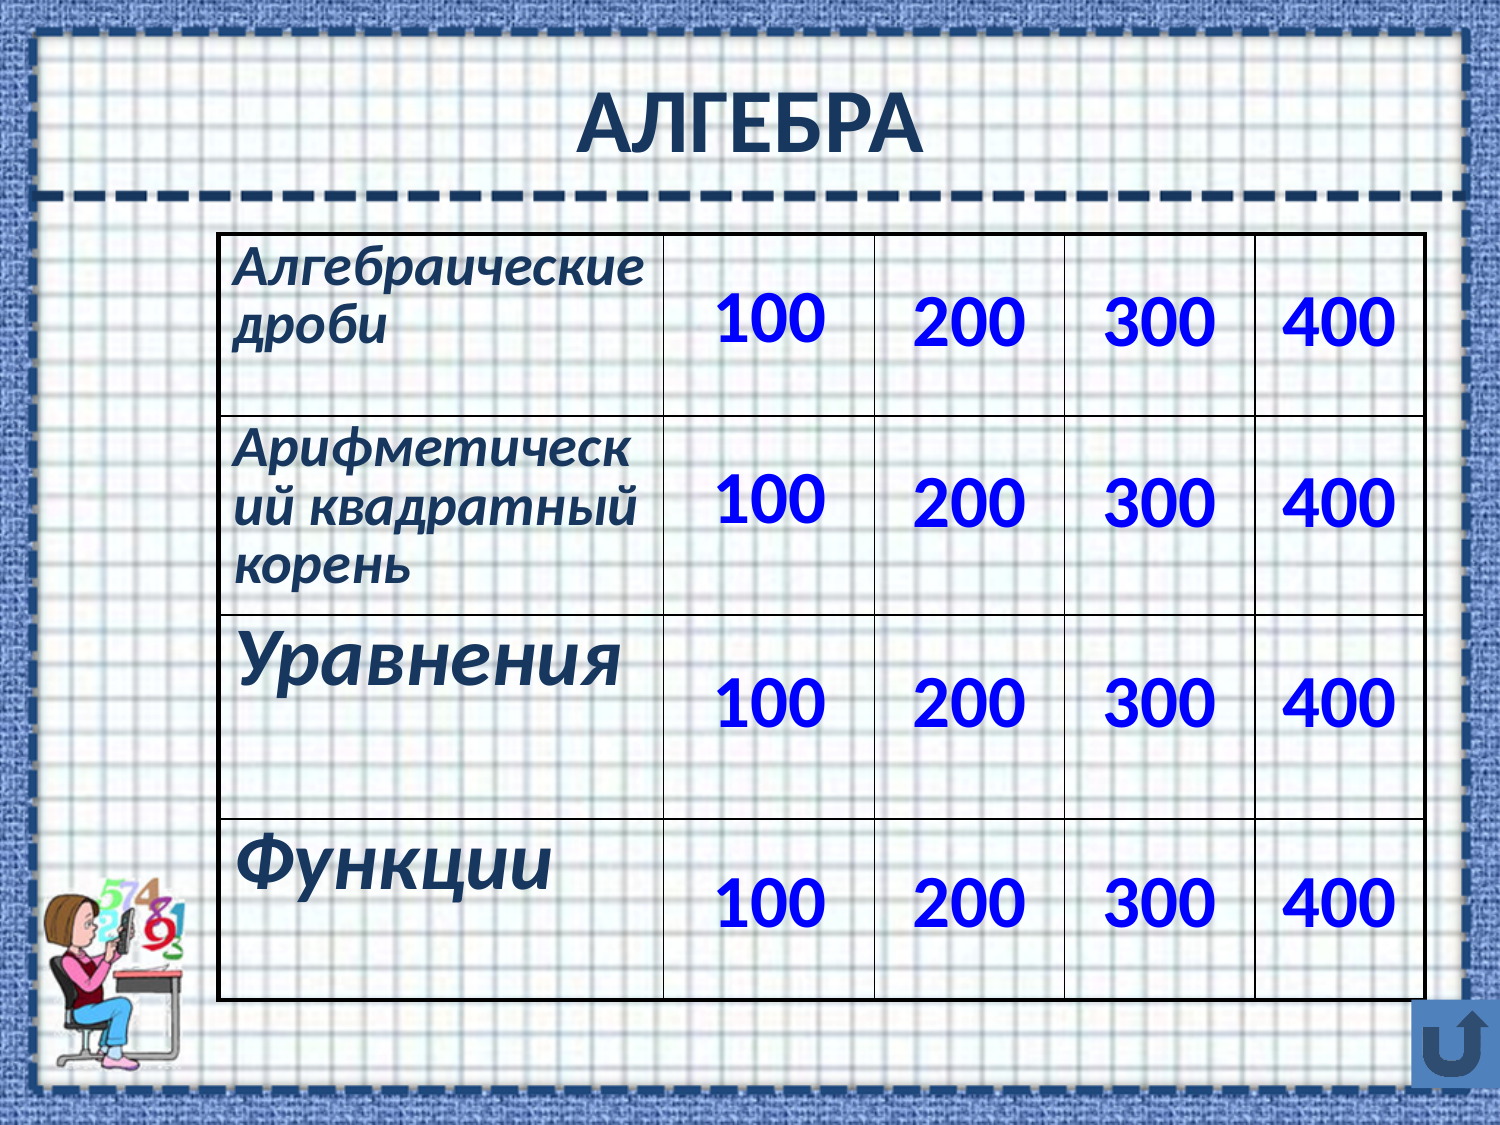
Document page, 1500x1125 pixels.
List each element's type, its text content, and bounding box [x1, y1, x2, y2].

table_cell 300 [1065, 820, 1254, 998]
table_header Алгебраические дроби [221, 236, 663, 415]
table_cell Арифметический квадратный корень [221, 417, 663, 614]
table_header 200 [875, 236, 1064, 415]
table_cell 100 [664, 417, 874, 614]
table_cell 400 [1256, 417, 1423, 614]
table_cell 200 [875, 417, 1064, 614]
table_header 400 [1256, 236, 1423, 415]
table_header 100 [664, 236, 874, 415]
table_cell 200 [875, 616, 1064, 818]
table_cell 300 [1065, 417, 1254, 614]
table_cell 400 [1256, 616, 1423, 818]
table_cell 300 [1065, 616, 1254, 818]
table_cell 100 [664, 616, 874, 818]
table_cell Уравнения [221, 616, 663, 818]
table_cell 100 [664, 820, 874, 998]
table_cell Функции [221, 820, 663, 998]
text_box [1411, 999, 1500, 1089]
picture [0, 0, 1500, 1125]
table_header 300 [1065, 236, 1254, 415]
table_cell 400 [1256, 820, 1423, 998]
title АЛГЕБРА [75, 45, 1425, 188]
table_cell 200 [875, 820, 1064, 998]
